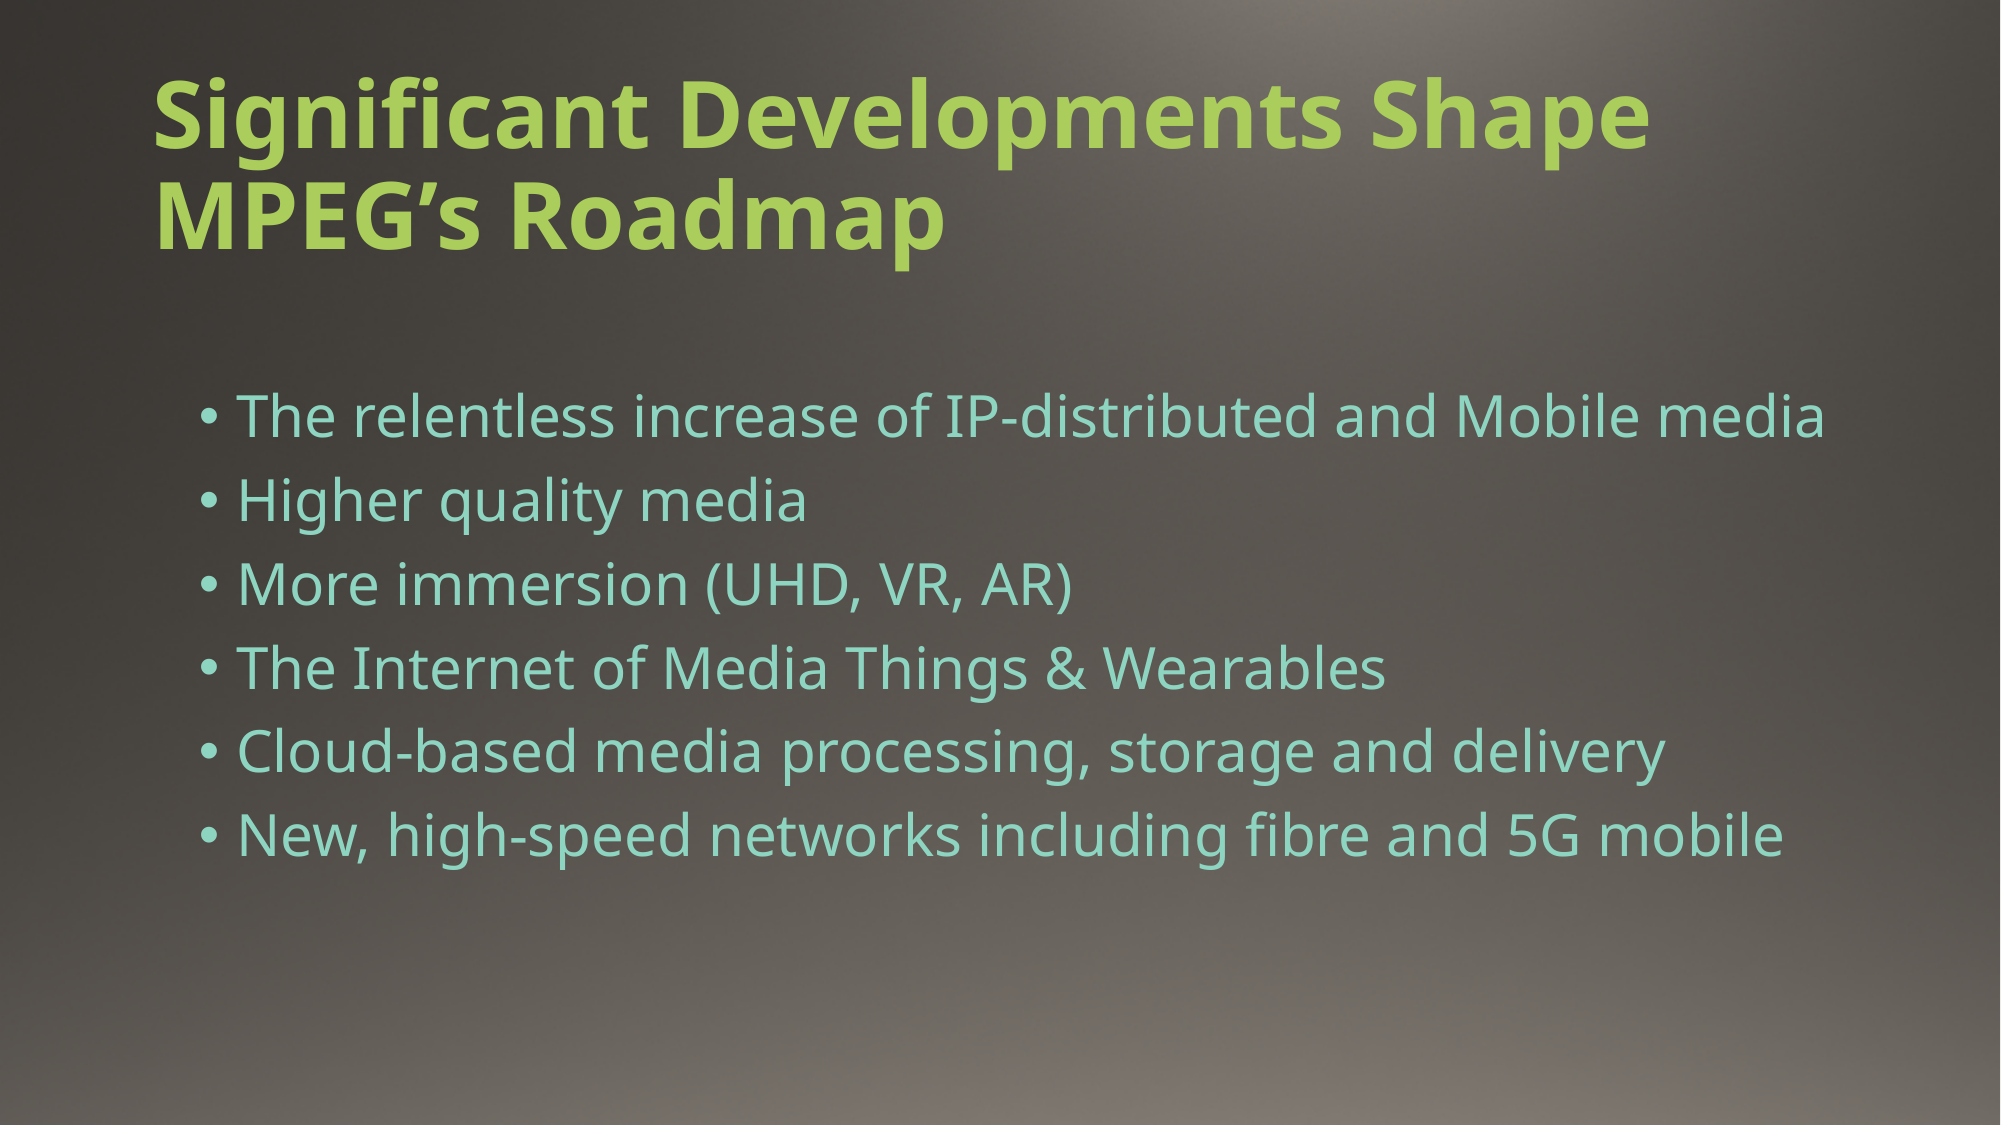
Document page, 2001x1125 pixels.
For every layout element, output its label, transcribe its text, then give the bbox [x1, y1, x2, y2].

picture [0, 0, 2001, 1125]
list The relentless increase of IP-distributed and Mobile media Higher quality media More immersion (UHD, VR, AR) The Internet of Media Things & Wearables Cloud-based media processing, storage and delivery New, high-speed networks including fibre and 5G mobile [183, 379, 1863, 1014]
title Significant Developments Shape MPEG’s Roadmap [137, 59, 1863, 278]
